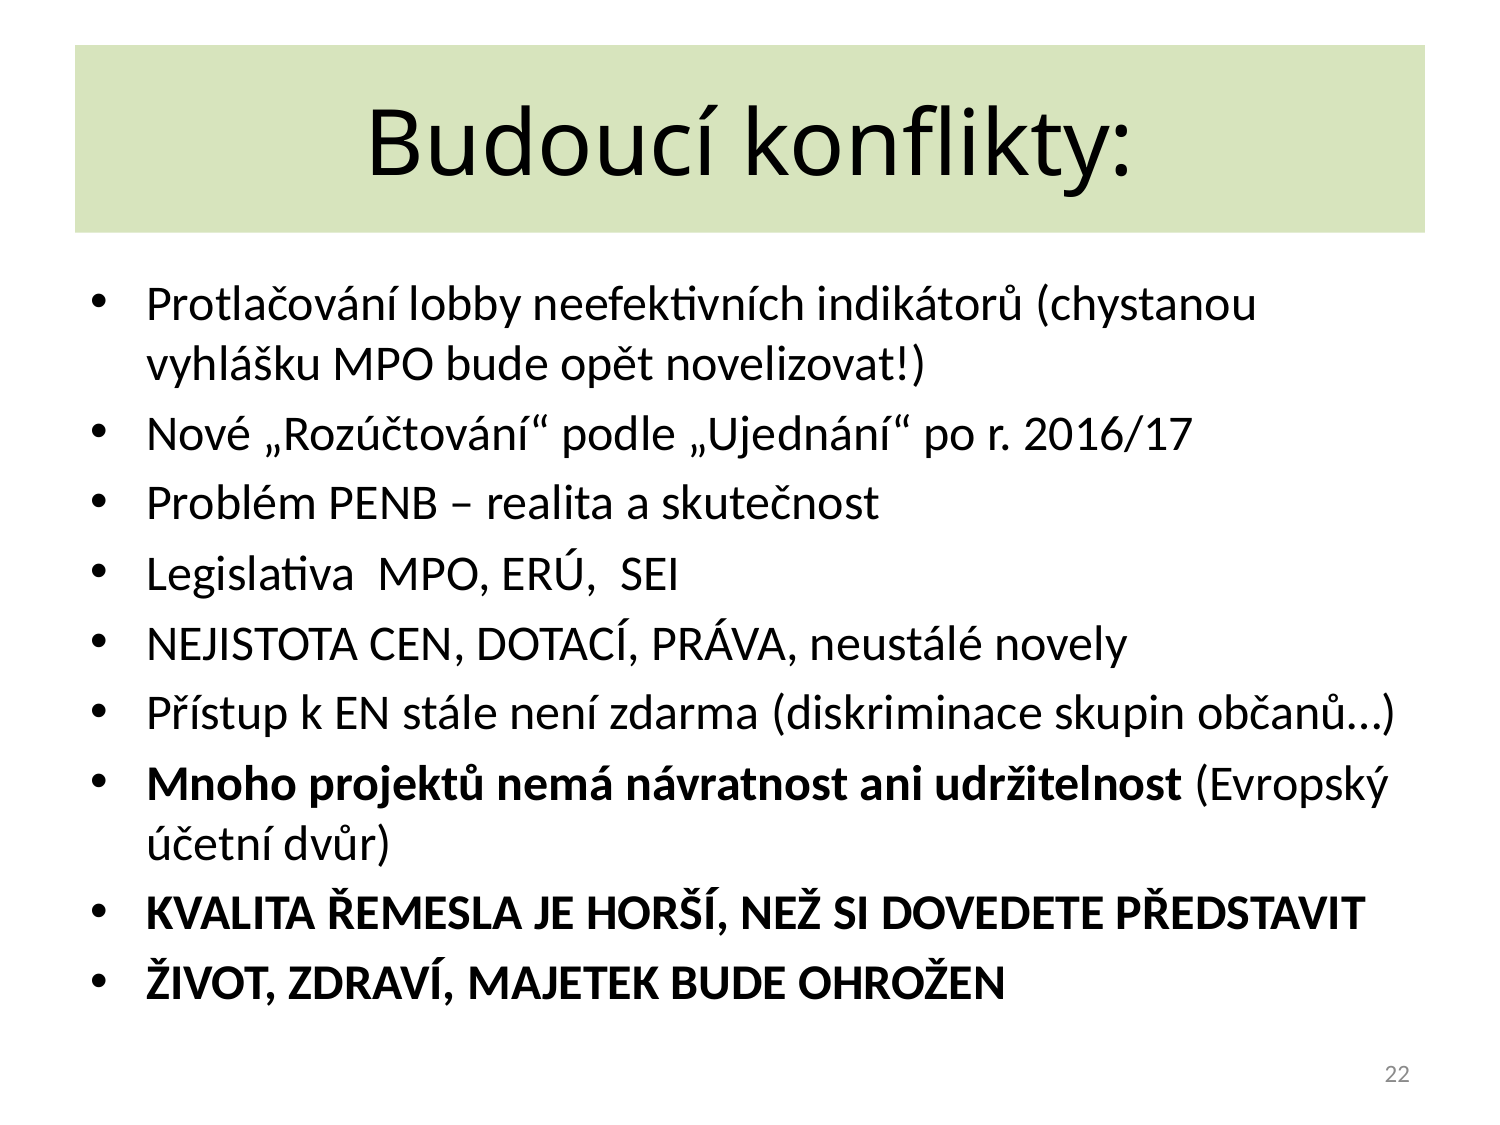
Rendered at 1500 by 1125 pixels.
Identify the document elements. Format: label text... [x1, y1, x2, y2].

list Protlačování lobby neefektivních indikátorů (chystanou vyhlášku MPO bude opět novelizovat!) Nové „Rozúčtování“ podle „Ujednání“ po r. 2016/17 Problém PENB – realita a skutečnost Legislativa MPO, ERÚ, SEI NEJISTOTA CEN, DOTACÍ, PRÁVA, neustálé novely Přístup k EN stále není zdarma (diskriminace skupin občanů…) Mnoho projektů nemá návratnost ani udržitelnost (Evropský účetní dvůr) KVALITA ŘEMESLA JE HORŠÍ, NEŽ SI DOVEDETE PŘEDSTAVIT ŽIVOT, ZDRAVÍ, MAJETEK BUDE OHROŽEN [75, 262, 1425, 1047]
title Budoucí konflikty: [75, 45, 1425, 233]
slide_number 22 [1074, 1042, 1425, 1103]
